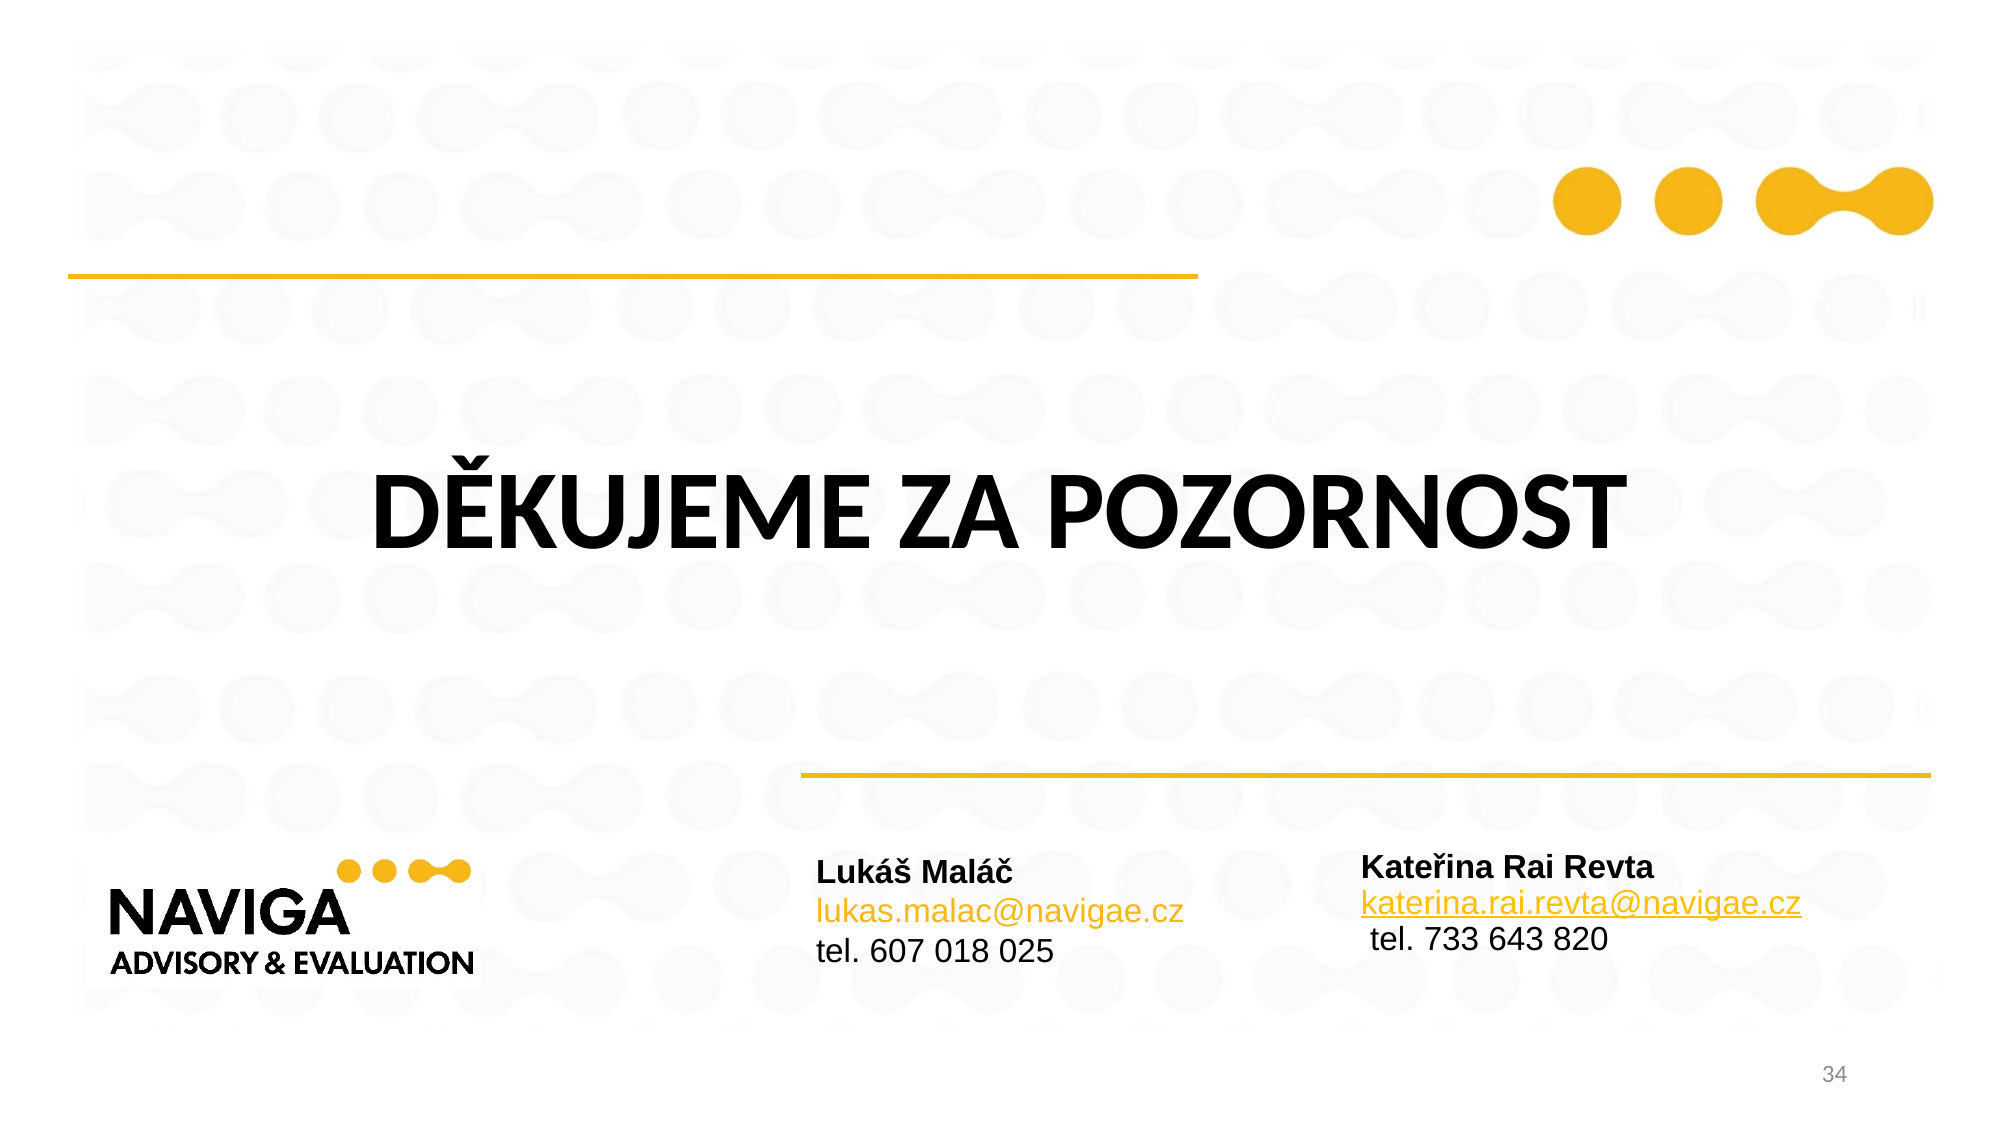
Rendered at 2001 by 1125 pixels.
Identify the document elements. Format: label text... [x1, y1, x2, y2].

text_box DĚKUJEME ZA POZORNOST [87, 372, 1913, 679]
slide_number 34 [1412, 1042, 1863, 1103]
text_box Kateřina Rai Revta katerina.rai.revta@navigae.cz tel. 733 643 820 [1345, 842, 1834, 966]
text_box Lukáš Maláč lukas.malac@navigae.cz tel. 607 018 025 [801, 842, 1226, 977]
picture [87, 70, 1943, 1004]
